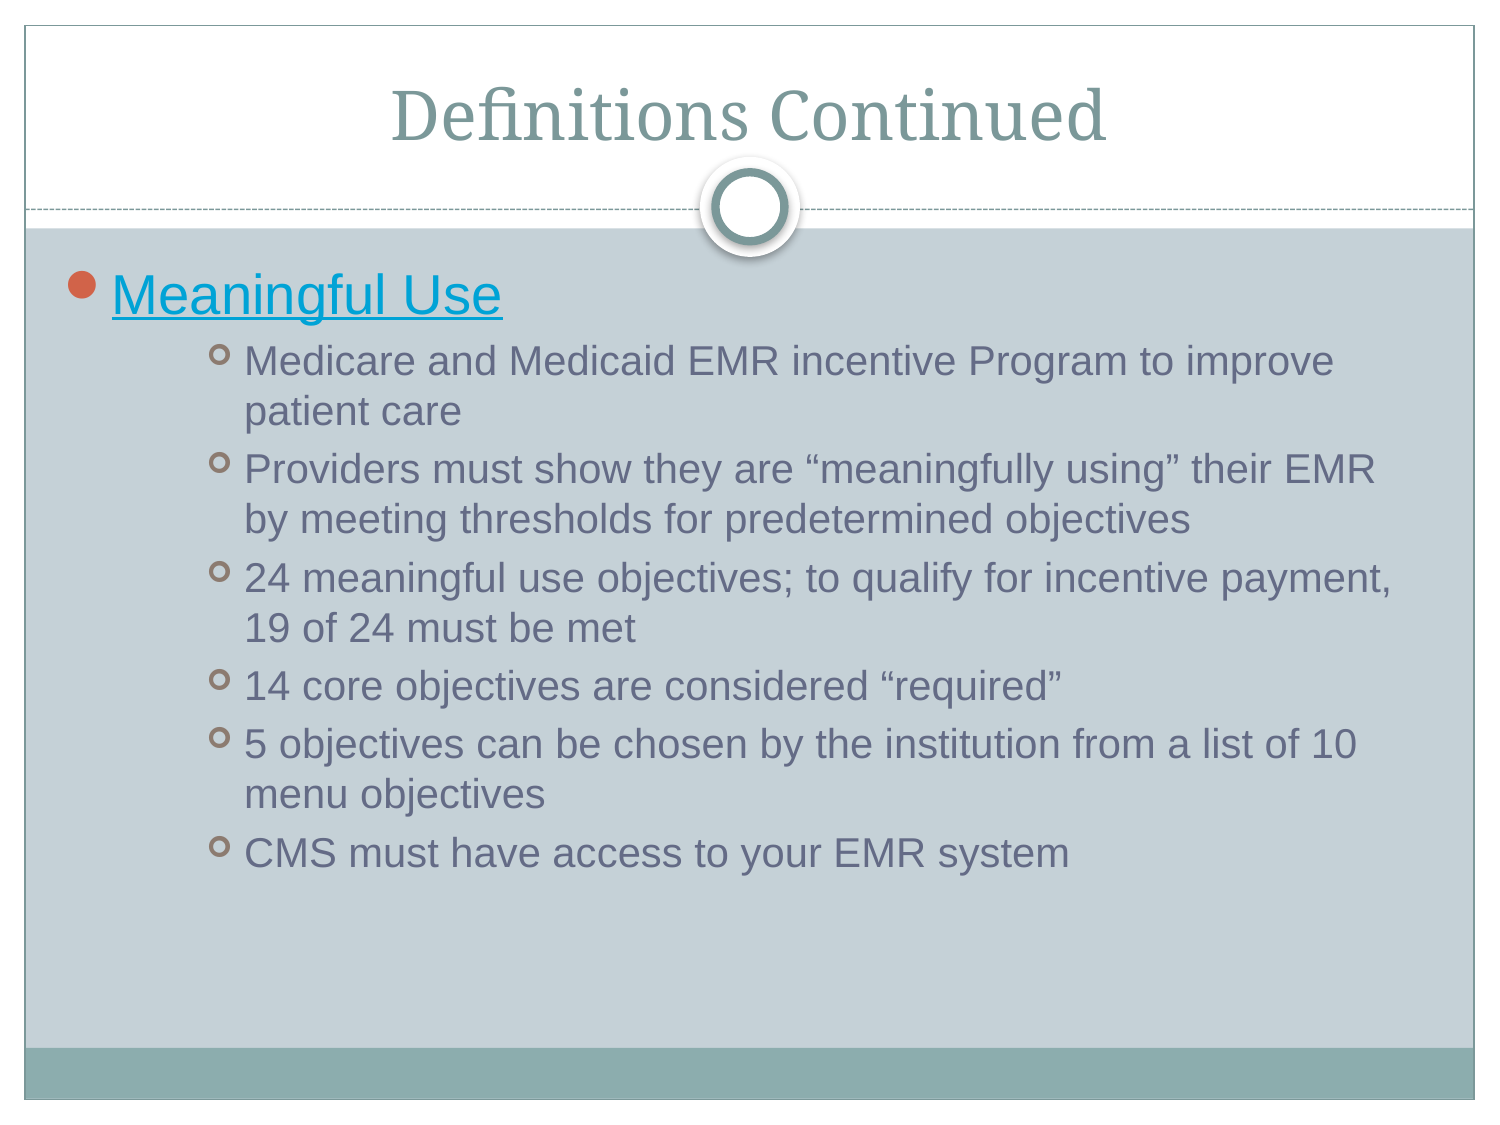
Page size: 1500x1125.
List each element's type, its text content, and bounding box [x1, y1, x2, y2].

list Meaningful Use Medicare and Medicaid EMR incentive Program to improve patient care Providers must show they are “meaningfully using” their EMR by meeting thresholds for predetermined objectives 24 meaningful use objectives; to qualify for incentive payment, 19 of 24 must be met 14 core objectives are considered “required” 5 objectives can be chosen by the institution from a list of 10 menu objectives CMS must have access to your EMR system [49, 250, 1445, 1001]
title Definitions Continued [49, 37, 1450, 162]
